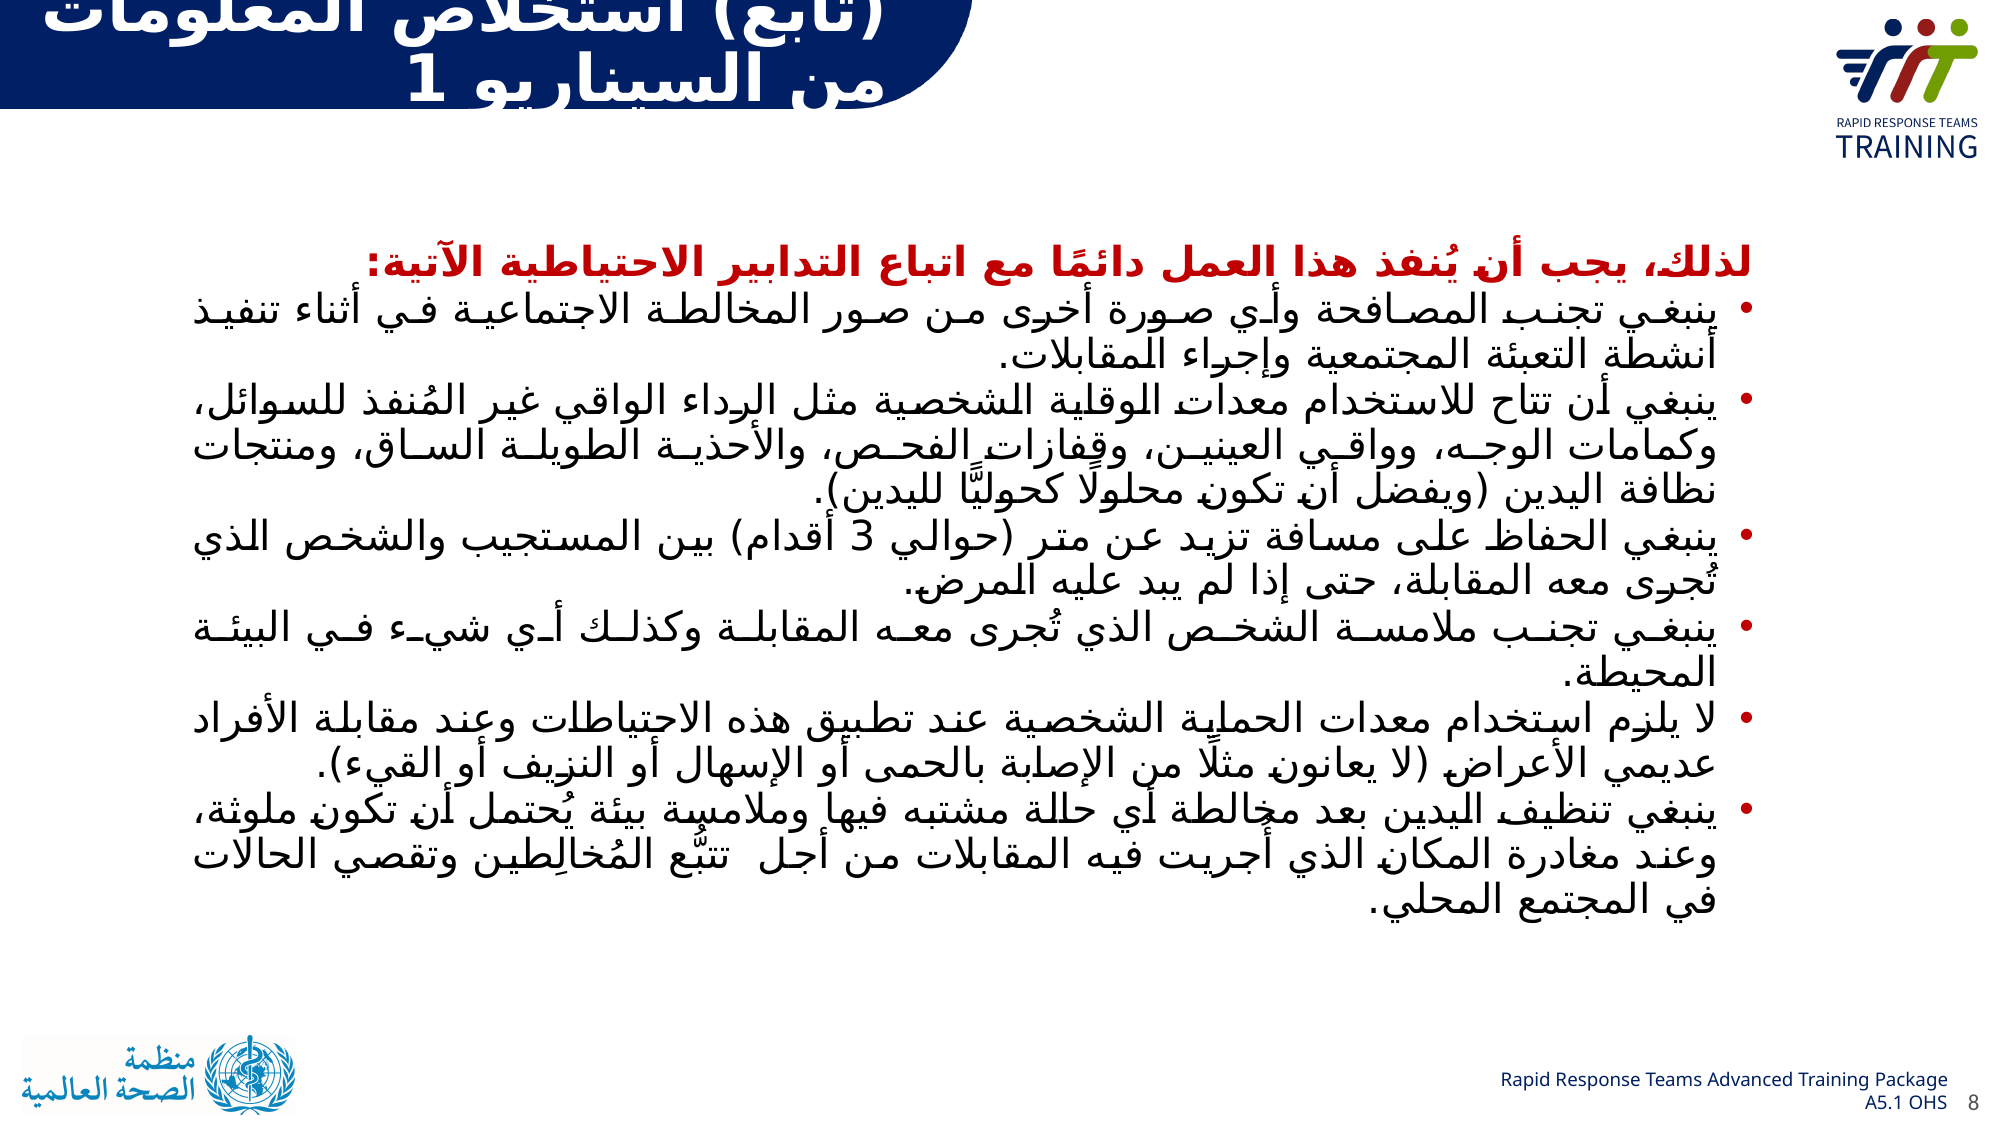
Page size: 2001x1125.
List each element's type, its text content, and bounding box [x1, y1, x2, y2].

picture [0, 0, 973, 109]
picture [1835, 19, 1978, 167]
picture [22, 1035, 295, 1115]
list لذلك، يجب أن يُنفذ هذا العمل دائمًا مع اتباع التدابير الاحتياطية الآتية: ينبغي تجنب المصافحة وأي صورة أخرى من صور المخالطة الاجتماعية في أثناء تنفيذ أنشطة التعبئة المجتمعية وإجراء المقابلات. ينبغي أن تتاح للاستخدام معدات الوقاية الشخصية مثل الرداء الواقي غير المُنفذ للسوائل، وكمامات الوجه، وواقي العينين، وقفازات الفحص، والأحذية الطويلة الساق، ومنتجات نظافة اليدين (ويفضل أن تكون محلولًا كحوليًّا لليدين). ينبغي الحفاظ على مسافة تزيد عن متر (حوالي 3 أقدام) بين المستجيب والشخص الذي تُجرى معه المقابلة، حتى إذا لم يبد عليه المرض. ينبغي تجنب ملامسة الشخص الذي تُجرى معه المقابلة وكذلك أي شيء في البيئة المحيطة. لا يلزم استخدام معدات الحماية الشخصية عند تطبيق هذه الاحتياطات وعند مقابلة الأفراد عديمي الأعراض (لا يعانون مثلًا من الإصابة بالحمى أو الإسهال أو النزيف أو القيء). ينبغي تنظيف اليدين بعد مخالطة أي حالة مشتبه فيها وملامسة بيئة يُحتمل أن تكون ملوثة، وعند مغادرة المكان الذي أُجريت فيه المقابلات من أجل تتبُّع المُخالِطين وتقصي الحالات في المجتمع المحلي. [184, 233, 1761, 938]
picture [252, 1050, 258, 1059]
title (تابع) استخلاص المعلومات من السيناريو 1 [24, 0, 896, 91]
slide_number 8 [1882, 1037, 1912, 1082]
